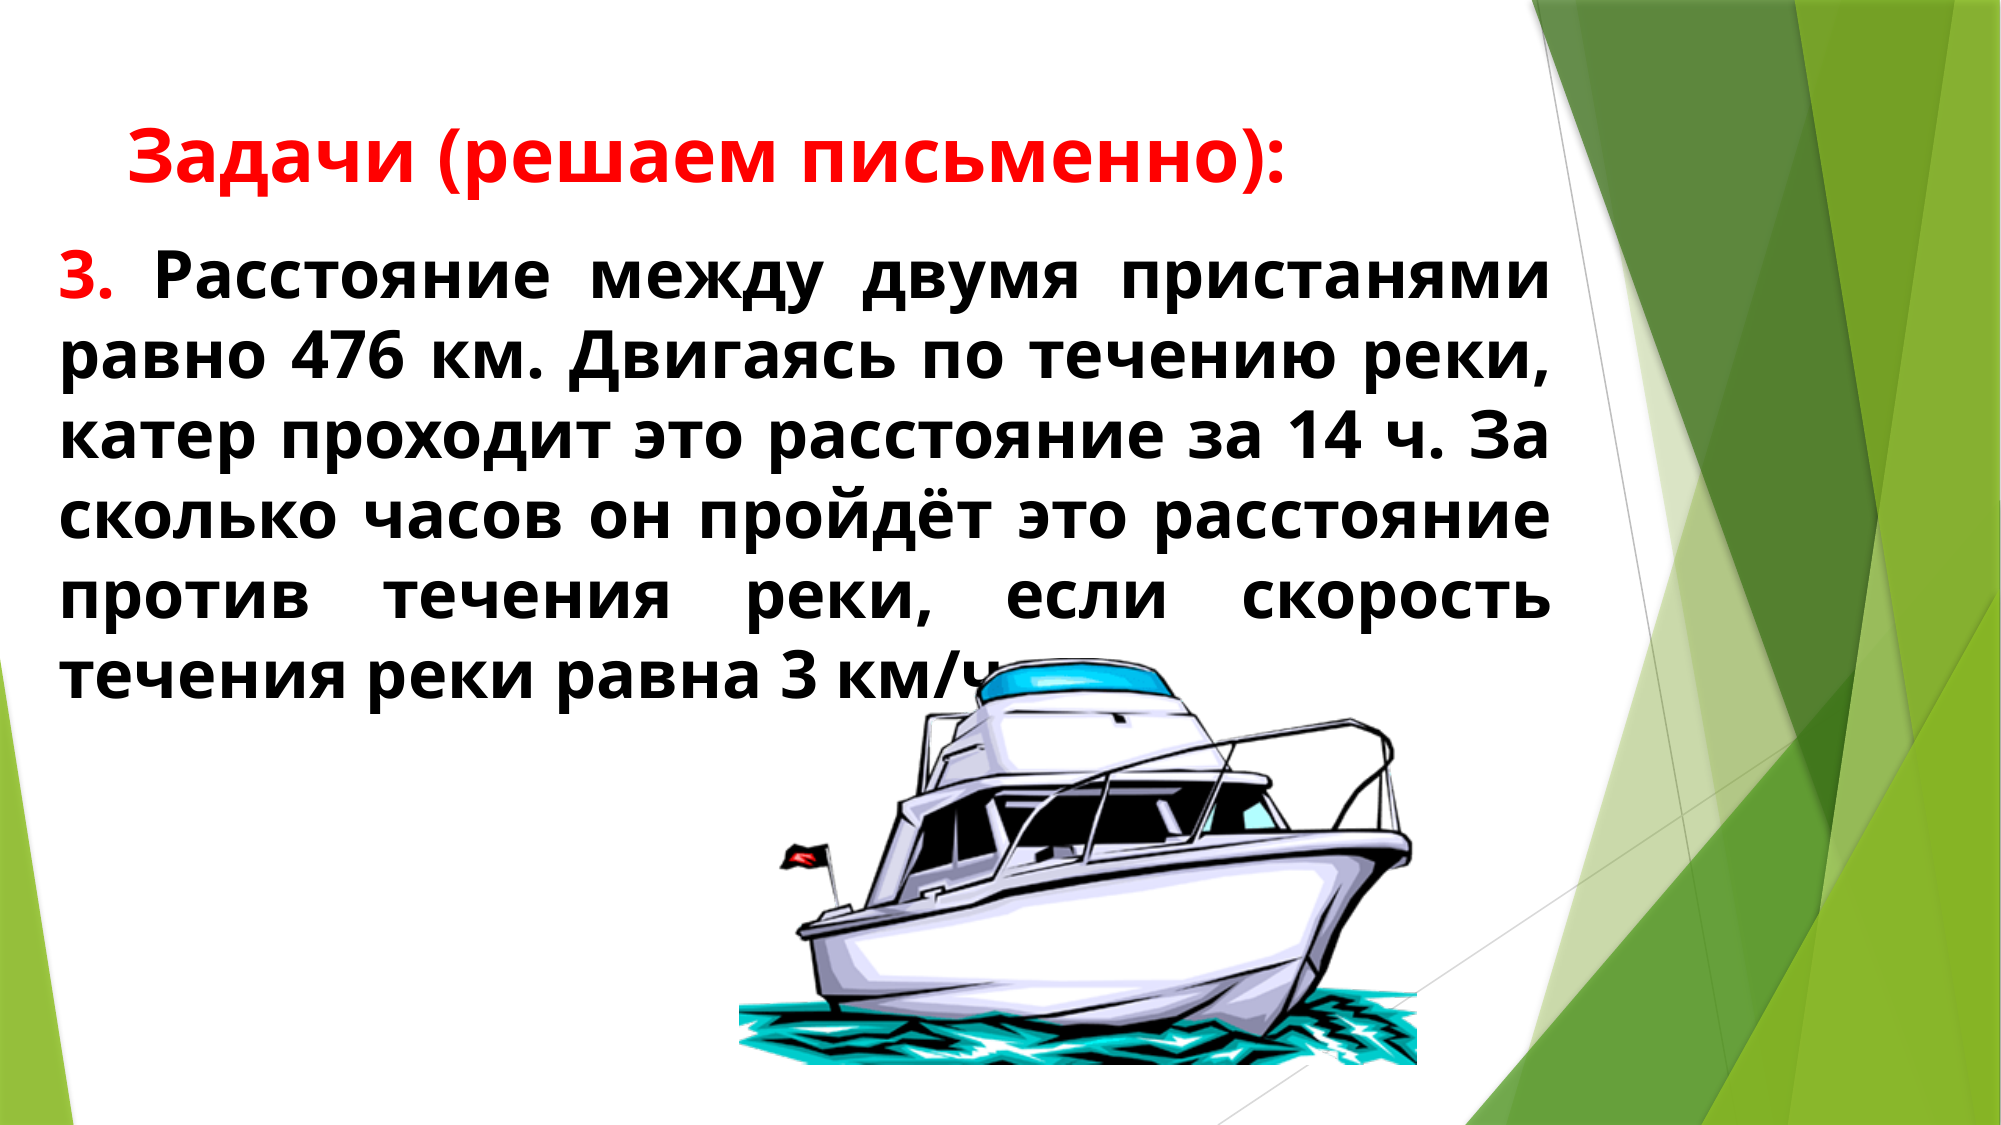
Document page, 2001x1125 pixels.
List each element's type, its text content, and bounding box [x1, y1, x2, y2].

list 3. Расстояние между двумя пристанями равно 476 км. Двигаясь по течению реки, катер проходит это расстояние за 14 ч. За сколько часов он пройдёт это расстояние против течения реки, если скорость течения реки равна 3 км/ч. [43, 223, 1568, 991]
title Задачи (решаем письменно): [111, 99, 1522, 223]
picture [739, 658, 1417, 1066]
